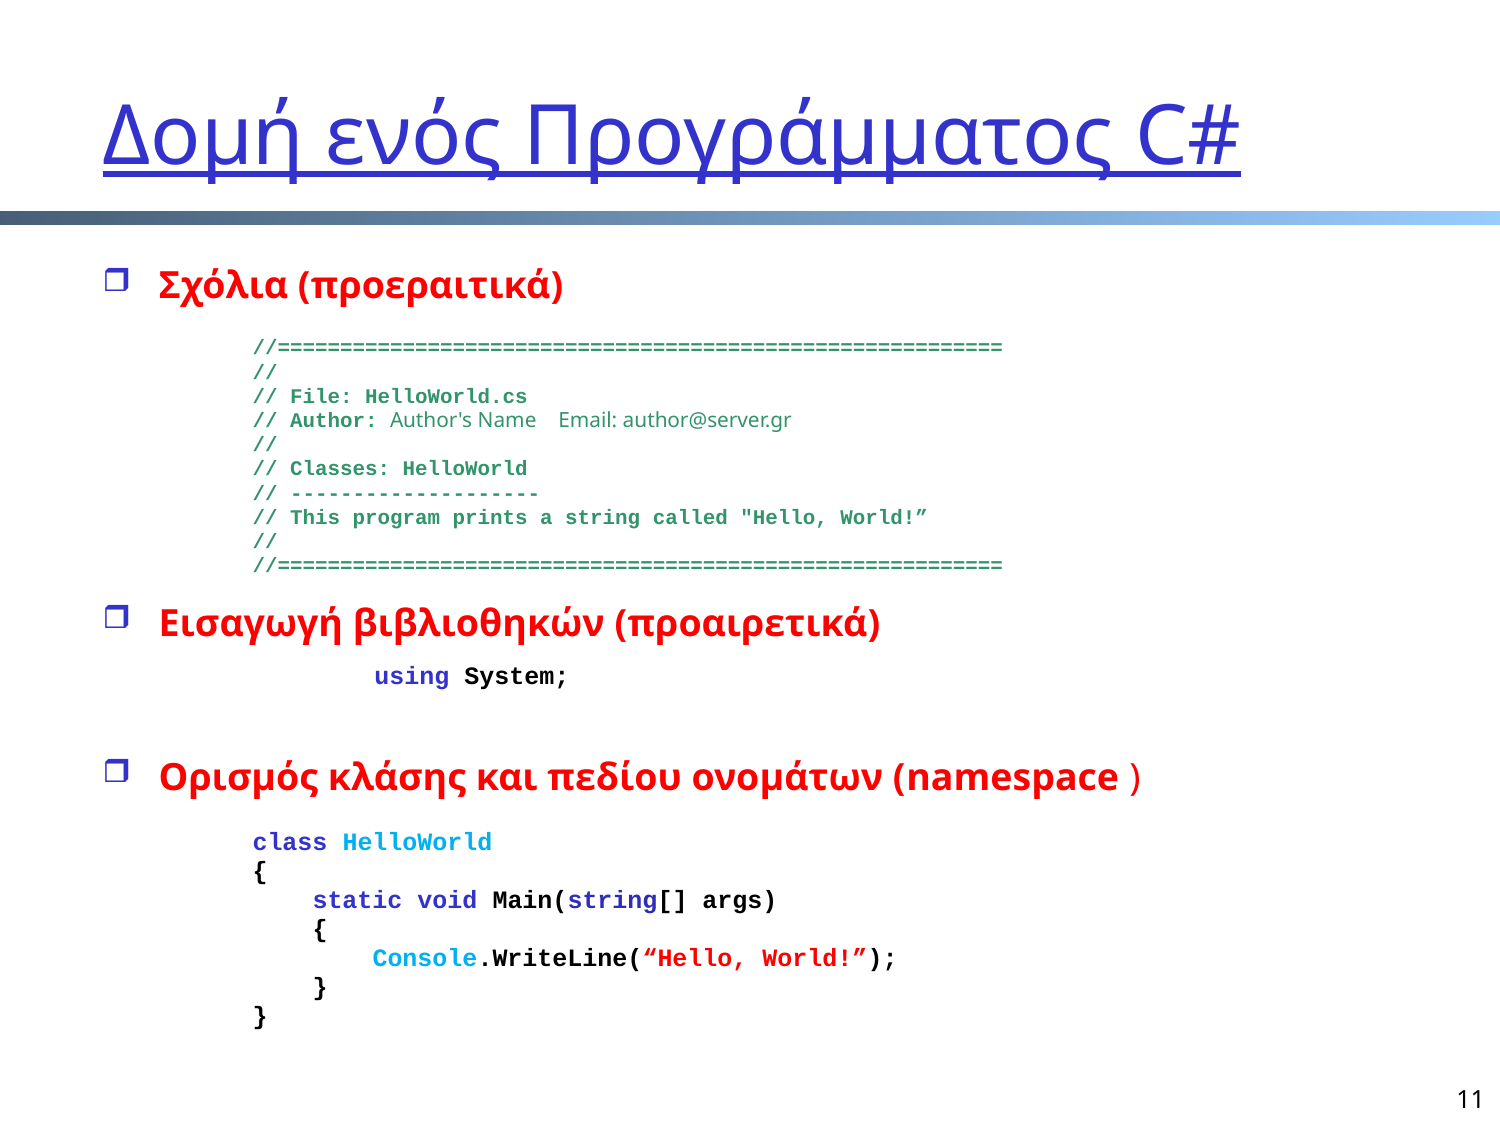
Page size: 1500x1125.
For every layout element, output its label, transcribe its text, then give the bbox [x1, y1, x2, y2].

list Σχόλια (προεραιτικά) //========================================================== // // File: HelloWorld.cs // Author: Author's Name Email: author@server.gr // // Classes: HelloWorld // -------------------- // This program prints a string called "Hello, World!” // //========================================================== Εισαγωγή βιβλιοθηκών (προαιρετικά) using System; Ορισμός κλάσης και πεδίου ονομάτων (namespace ) class HelloWorld { static void Main(string[] args) { Console.WriteLine(“Hello, World!”); } } [87, 262, 1363, 1050]
title Δομή ενός Προγράμματος C# [87, 37, 1363, 225]
slide_number 11 [1150, 1049, 1500, 1125]
